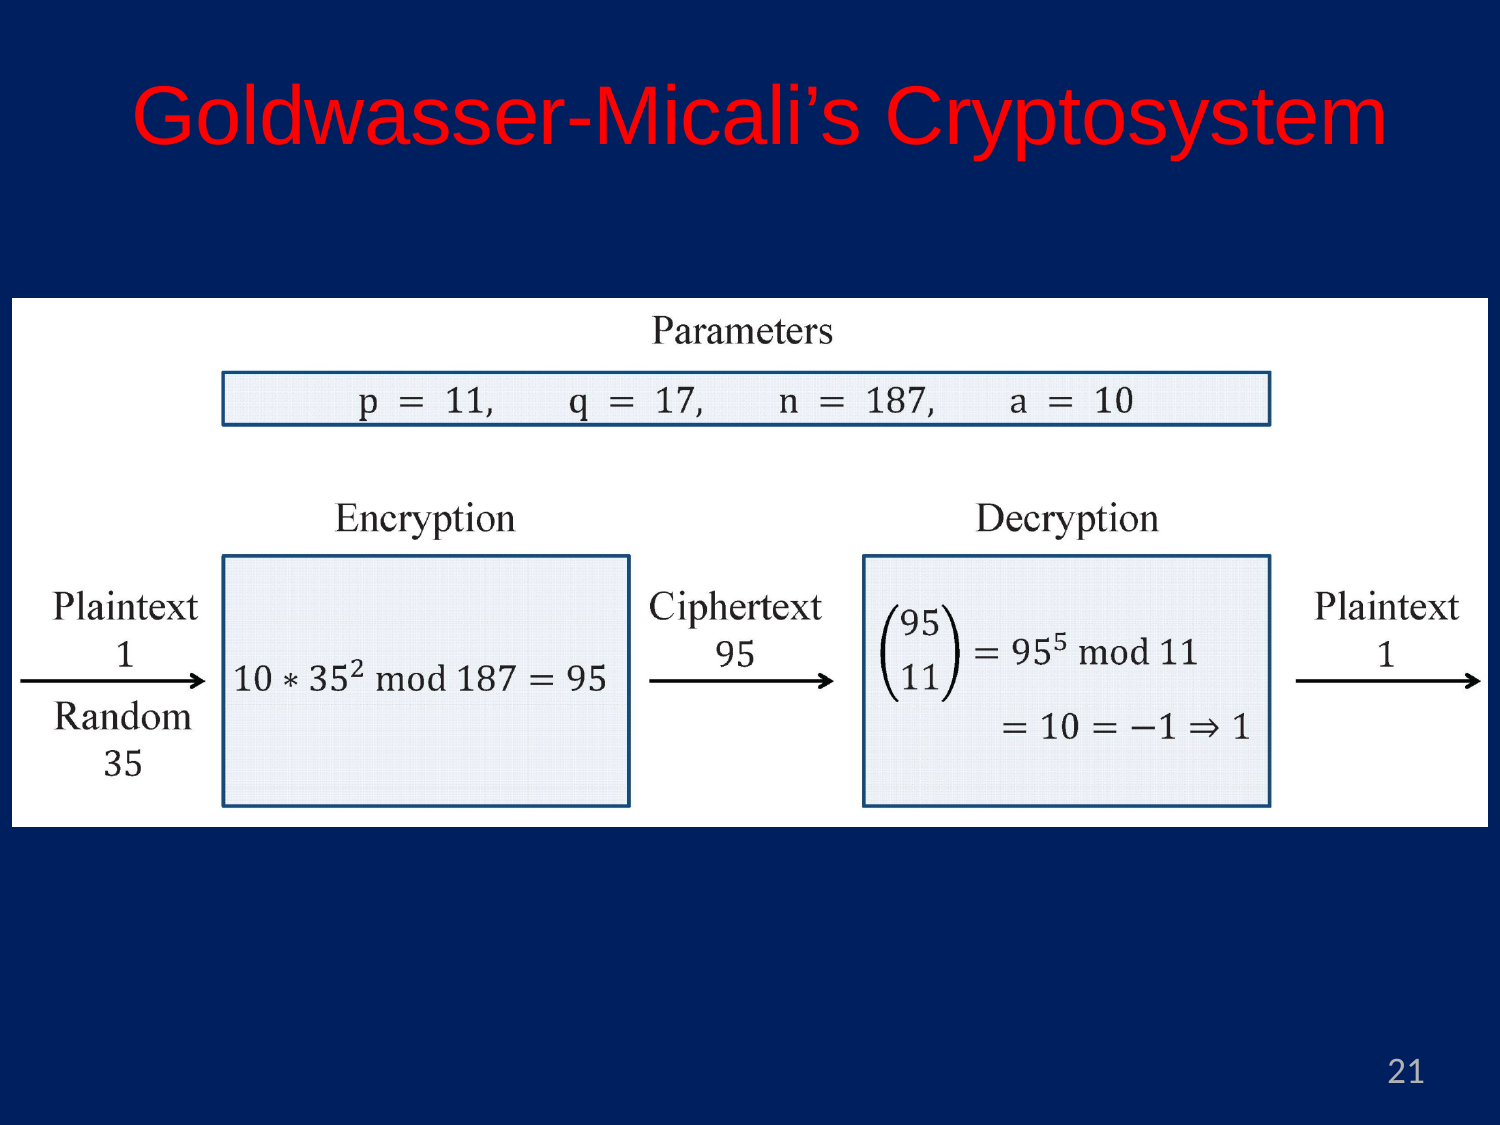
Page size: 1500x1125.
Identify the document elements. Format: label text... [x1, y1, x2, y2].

slide_number 21 [1080, 1046, 1425, 1103]
title Goldwasser-Micali’s Cryptosystem [44, 36, 1456, 250]
picture [12, 298, 1488, 827]
